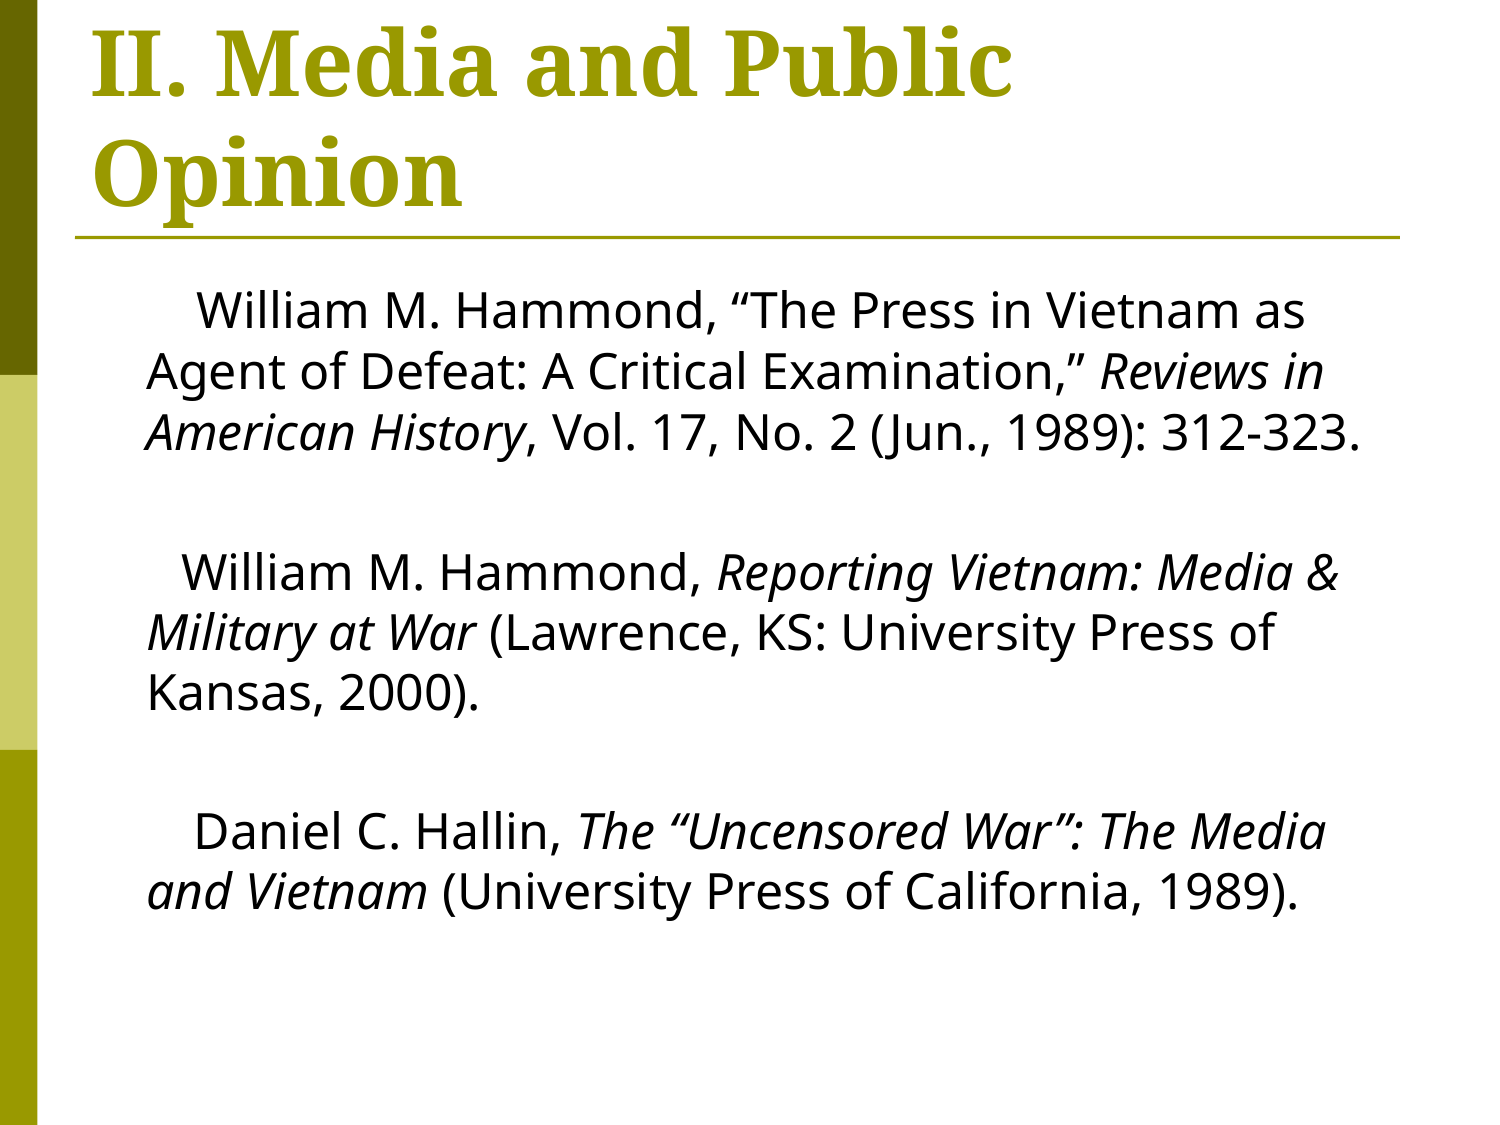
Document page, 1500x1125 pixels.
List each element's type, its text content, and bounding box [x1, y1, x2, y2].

title II. Media and Public Opinion [74, 45, 1426, 233]
list William M. Hammond, “The Press in Vietnam as Agent of Defeat: A Critical Examination,” Reviews in American History, Vol. 17, No. 2 (Jun., 1989): 312-323. William M. Hammond, Reporting Vietnam: Media & Military at War (Lawrence, KS: University Press of Kansas, 2000). Daniel C. Hallin, The “Uncensored War”: The Media and Vietnam (University Press of California, 1989). [74, 262, 1426, 1006]
